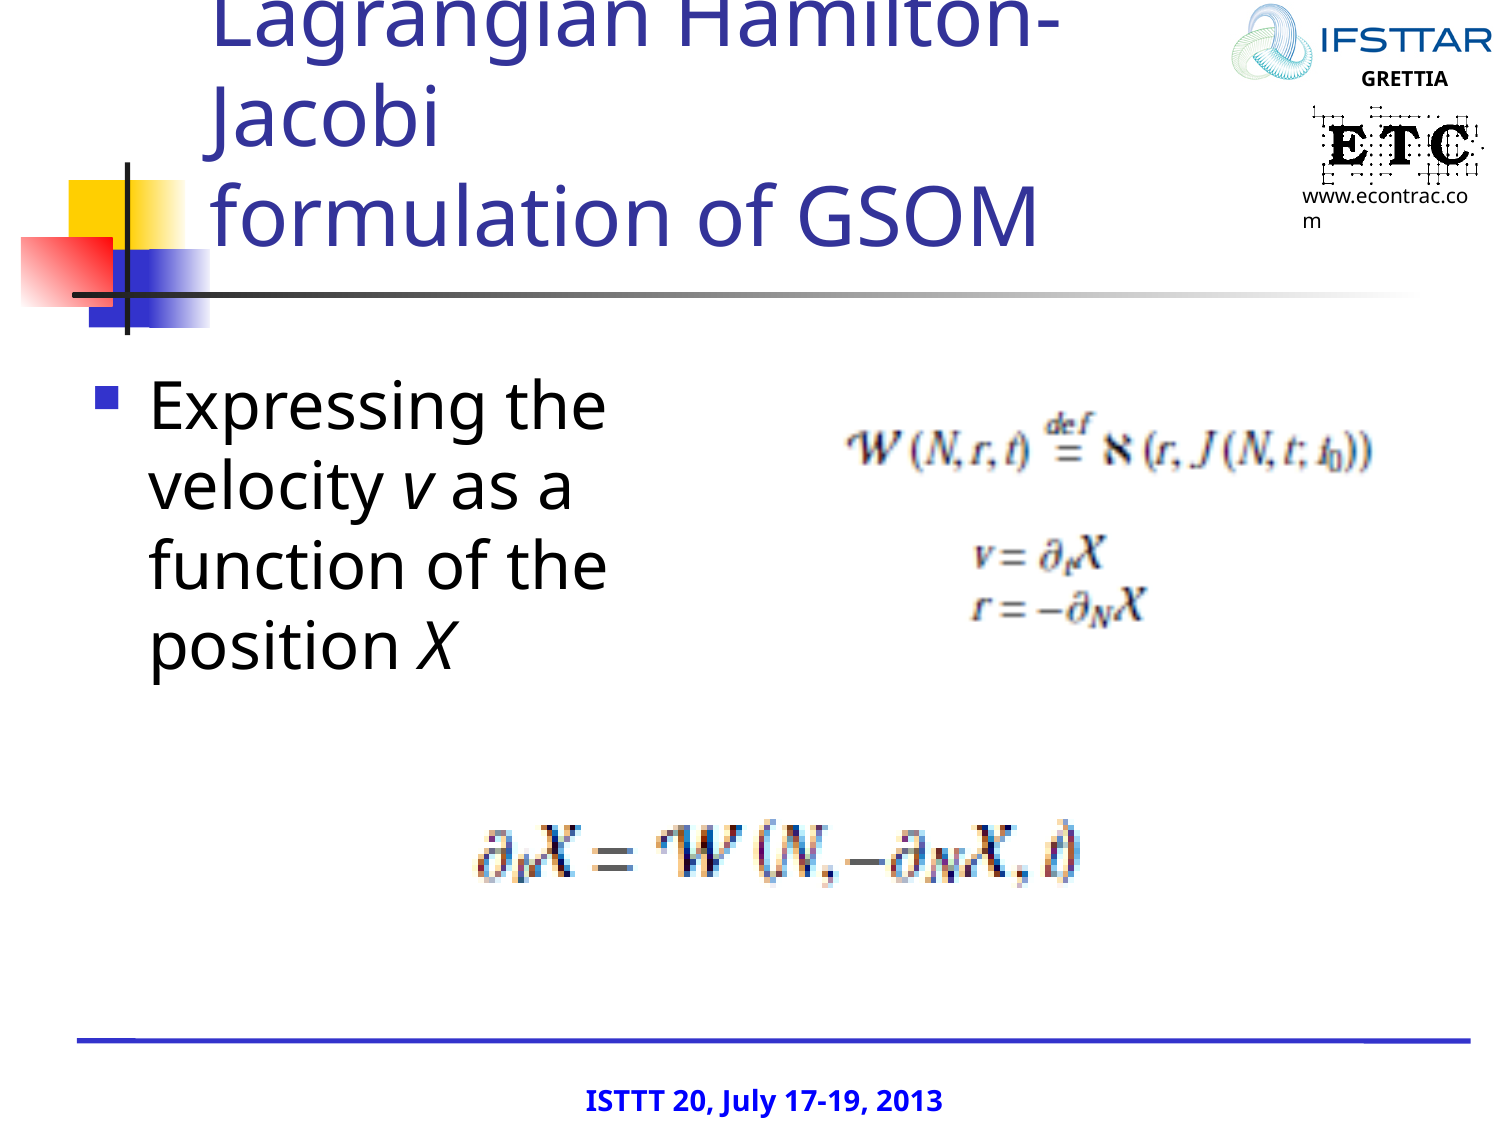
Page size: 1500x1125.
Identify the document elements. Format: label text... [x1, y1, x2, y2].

picture [1409, 74, 1417, 82]
picture [421, 796, 1173, 912]
picture [1230, 2, 1494, 82]
picture [948, 503, 1182, 649]
picture [1312, 105, 1484, 185]
picture [808, 398, 1414, 501]
list Expressing the velocity v as a function of the position X [76, 355, 762, 809]
title Lagrangian Hamilton-Jacobi formulation of GSOM [194, 30, 1306, 272]
footer ISTTT 20, July 17-19, 2013 [64, 1049, 1465, 1125]
